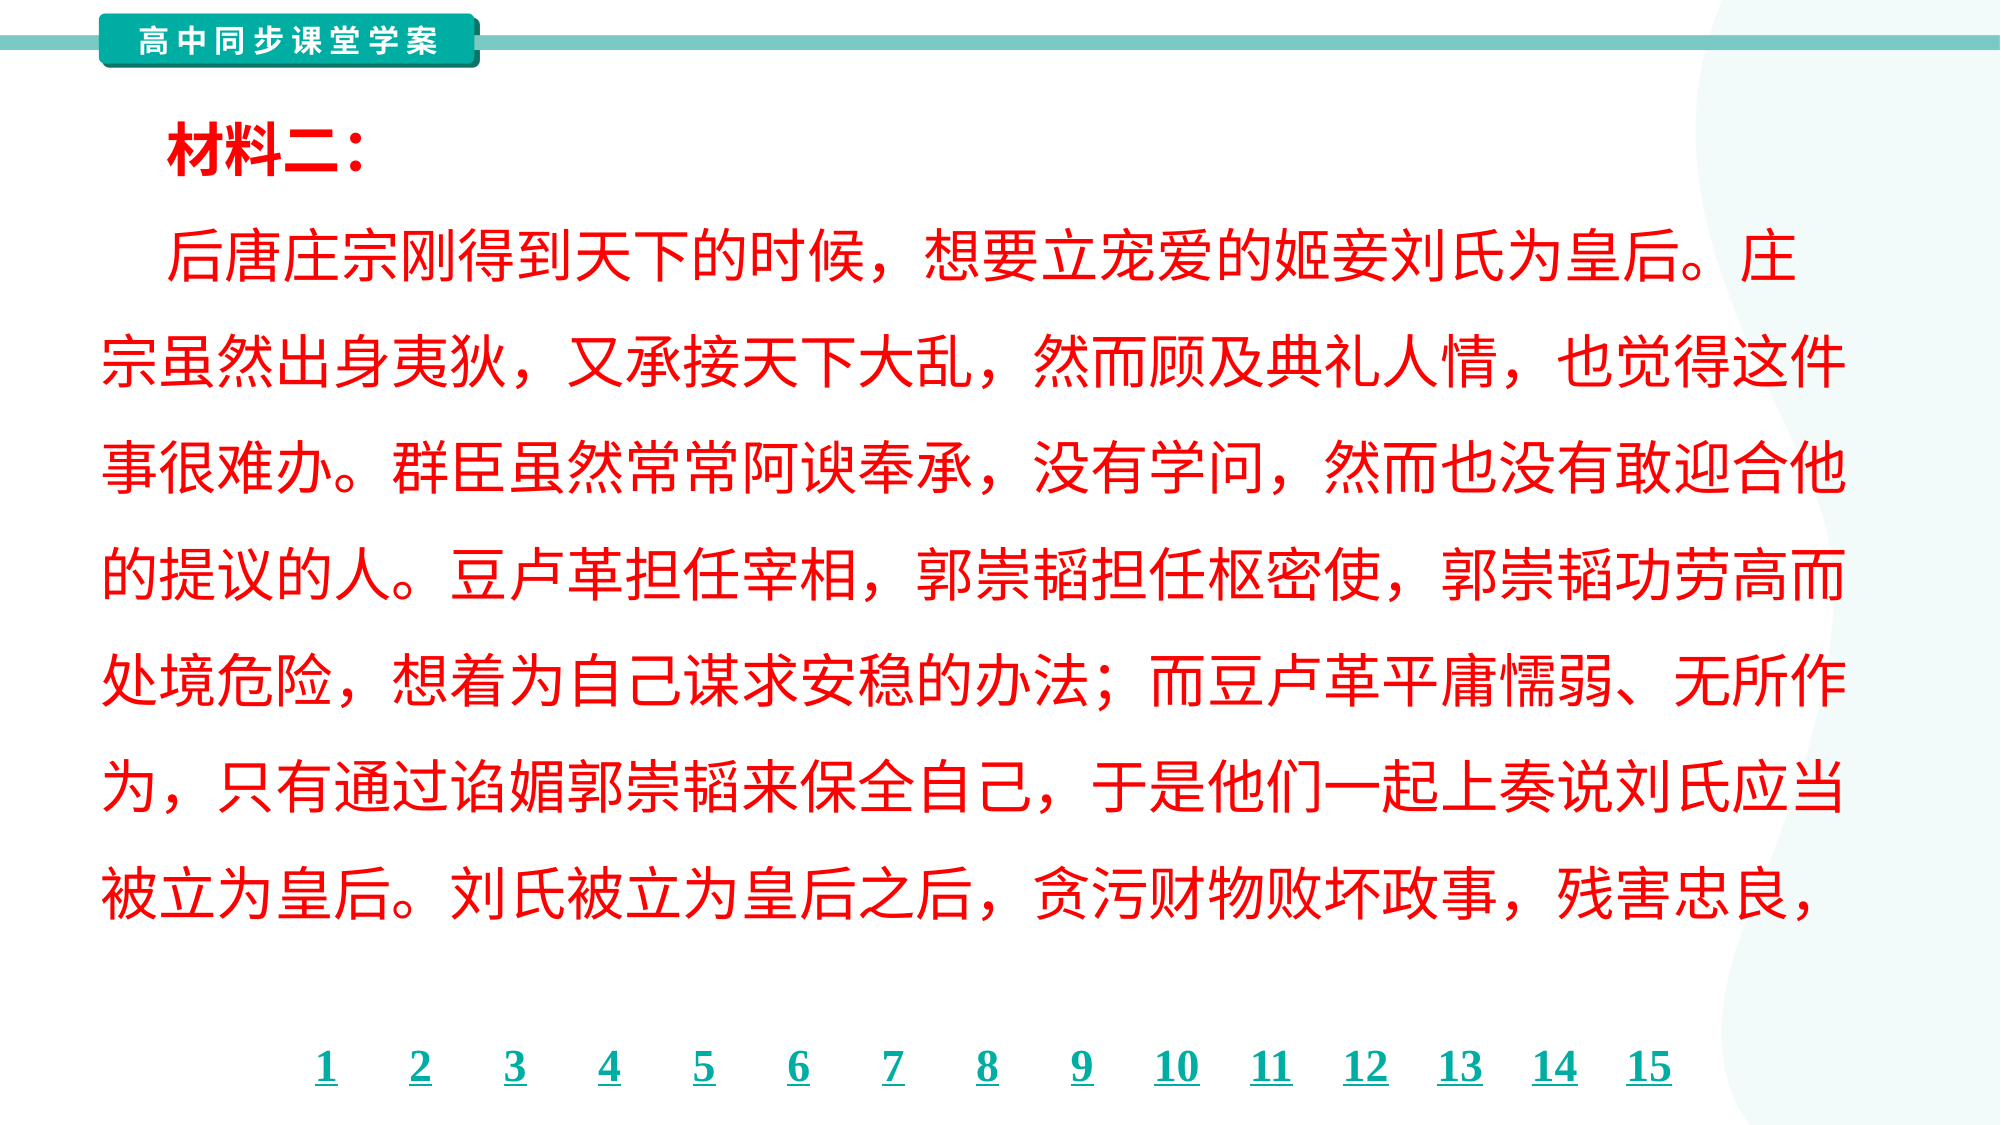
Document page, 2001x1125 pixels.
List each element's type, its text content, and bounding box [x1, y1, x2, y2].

text_box 材料二： 后唐庄宗刚得到天下的时候，想要立宠爱的姬妾刘氏为皇后。庄 宗虽然出身夷狄，又承接天下大乱，然而顾及典礼人情，也觉得这件 事很难办。群臣虽然常常阿谀奉承，没有学问，然而也没有敢迎合他 的提议的人。豆卢革担任宰相，郭崇韬担任枢密使，郭崇韬功劳高而 处境危险，想着为自己谋求安稳的办法；而豆卢革平庸懦弱、无所作 为，只有通过谄媚郭崇韬来保全自己，于是他们一起上奏说刘氏应当 被立为皇后。刘氏被立为皇后之后，贪污财物败坏政事，残害忠良， [100, 76, 1899, 927]
picture [0, 0, 2000, 1125]
